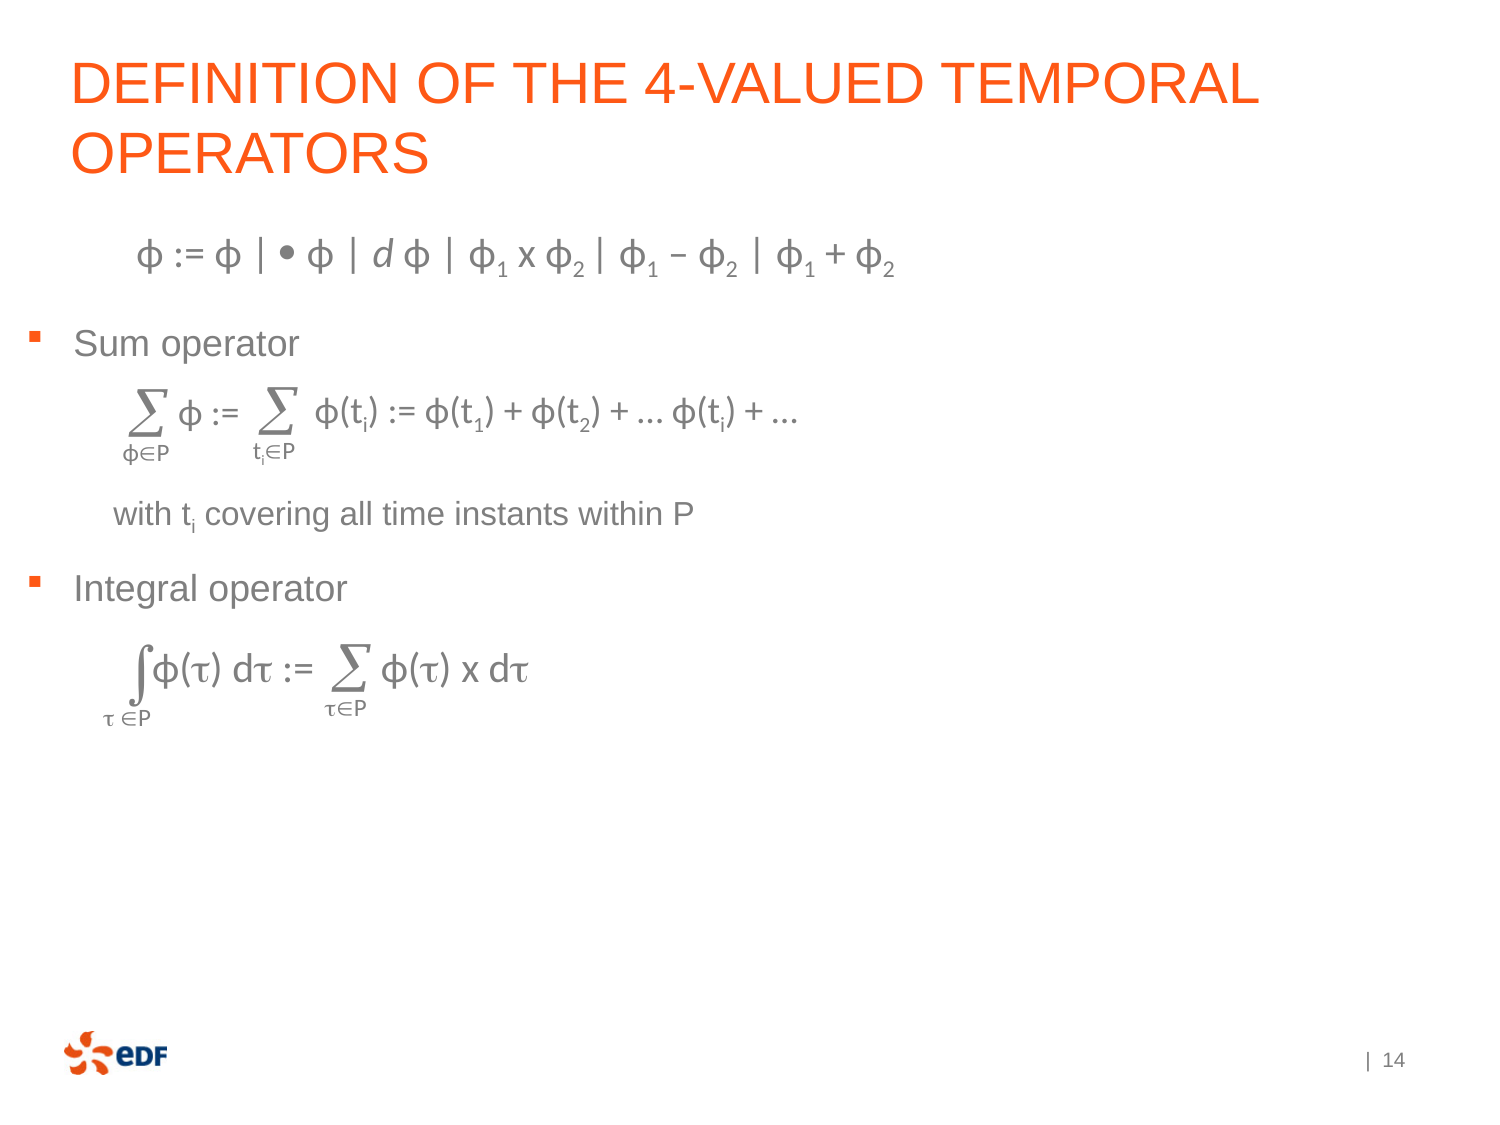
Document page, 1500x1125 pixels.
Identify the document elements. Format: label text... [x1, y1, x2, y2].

text_box Sum operator [20, 319, 1424, 365]
title Definition of the 4-valued temporal operators [64, 45, 1436, 185]
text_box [88, 623, 1001, 740]
text_box Integral operator [20, 563, 1424, 609]
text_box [107, 373, 830, 475]
text_box ϕ := ϕ |  ϕ | d ϕ | ϕ1 x ϕ2 | ϕ1 – ϕ2 | ϕ1 + ϕ2 [88, 225, 943, 283]
text_box with ti covering all time instants within P [107, 491, 769, 537]
picture [64, 1031, 167, 1075]
